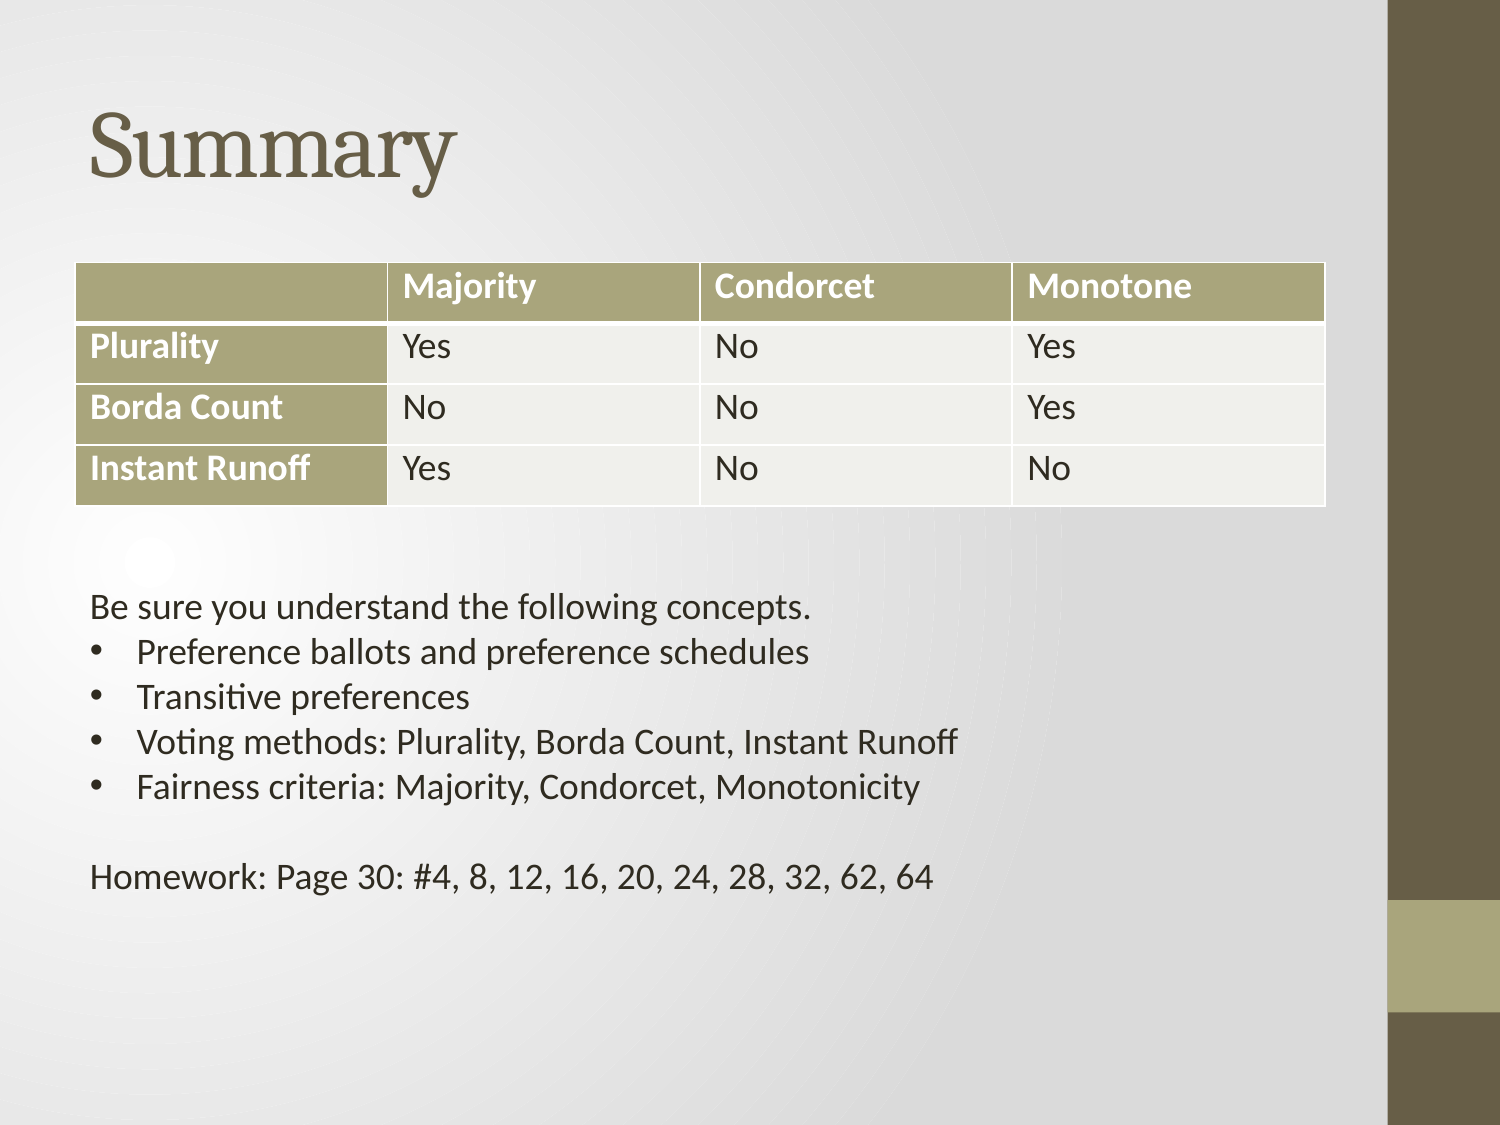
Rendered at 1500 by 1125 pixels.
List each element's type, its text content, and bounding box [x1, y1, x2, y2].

table_cell Borda Count [76, 385, 387, 444]
table_cell No [388, 385, 699, 444]
table_cell No [701, 446, 1011, 505]
table_cell No [701, 385, 1011, 444]
table_cell No [701, 326, 1011, 383]
table_header Majority [388, 263, 699, 321]
table_header [76, 263, 387, 321]
table_cell Yes [1013, 385, 1324, 444]
table_header Condorcet [701, 263, 1011, 321]
table_cell Instant Runoff [76, 446, 387, 505]
title Summary [75, 45, 1325, 233]
table_cell Yes [1013, 326, 1324, 383]
table_cell Plurality [76, 326, 387, 383]
table_cell No [1013, 446, 1324, 505]
table_cell Yes [388, 326, 699, 383]
table_header Monotone [1013, 263, 1324, 321]
text_box Be sure you understand the following concepts. Preference ballots and preference schedules Transitive preferences Voting methods: Plurality, Borda Count, Instant Runoff Fairness criteria: Majority, Condorcet, Monotonicity Homework: Page 30: #4, 8, 12, 16, 20, 24, 28, 32, 62, 64 [74, 574, 1263, 905]
table_cell Yes [388, 446, 699, 505]
